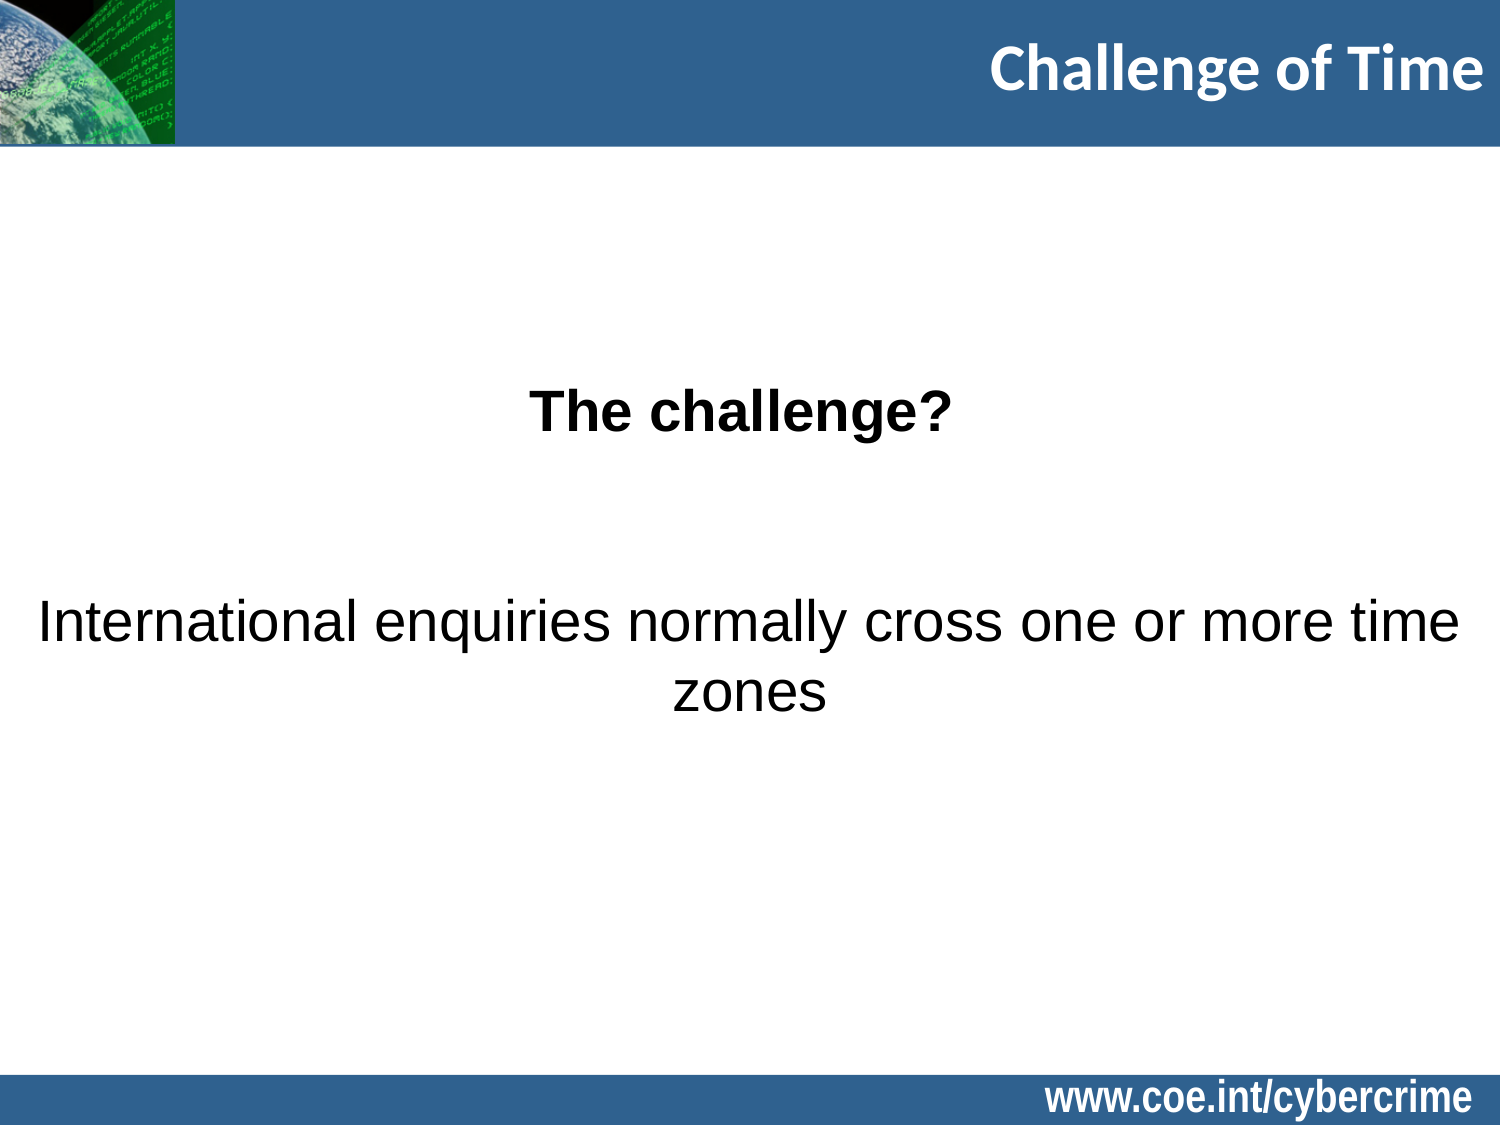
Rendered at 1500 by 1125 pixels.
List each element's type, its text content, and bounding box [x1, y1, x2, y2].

text_box www.coe.int/cybercrime [1030, 1059, 1500, 1125]
picture [0, 0, 175, 144]
text_box The challenge? International enquiries normally cross one or more time zones [19, 156, 1481, 871]
text_box Challenge of Time [177, 0, 1500, 149]
text_box [0, 1073, 1030, 1125]
